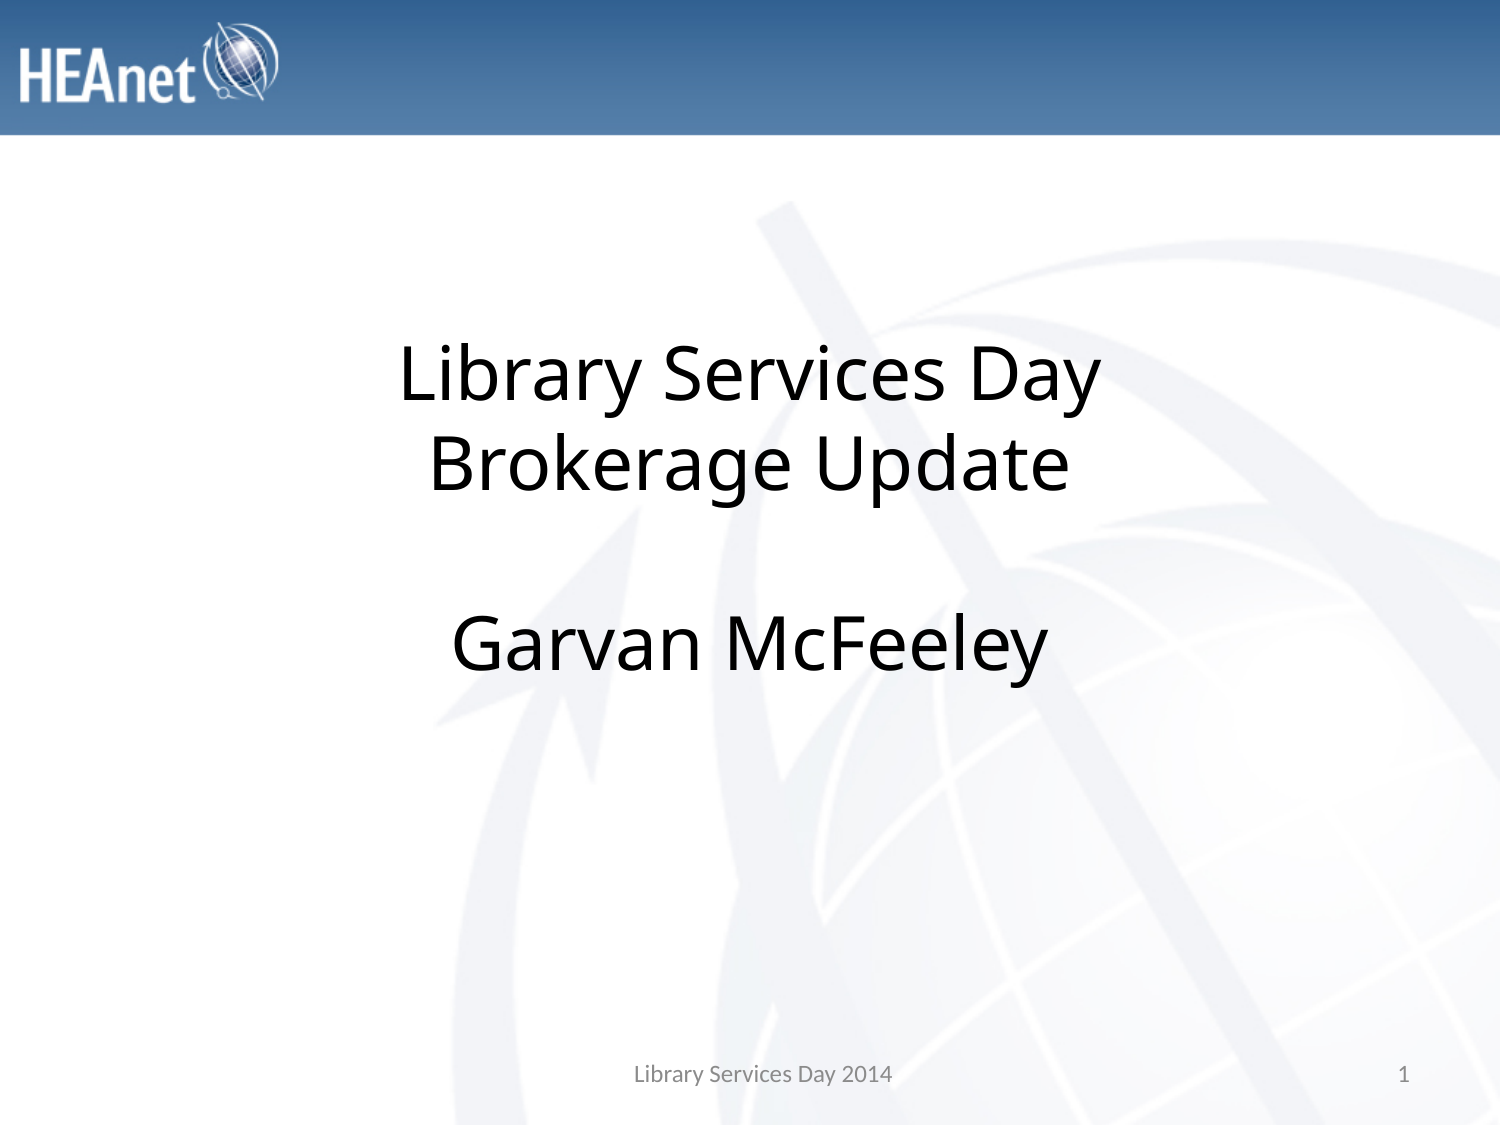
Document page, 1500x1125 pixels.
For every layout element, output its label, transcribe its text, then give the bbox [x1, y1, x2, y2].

footer Library Services Day 2014 [454, 1042, 1073, 1103]
title Library Services Day Brokerage Update Garvan McFeeley [112, 208, 1388, 894]
picture [0, 0, 1500, 1125]
slide_number 1 [1074, 1042, 1425, 1103]
